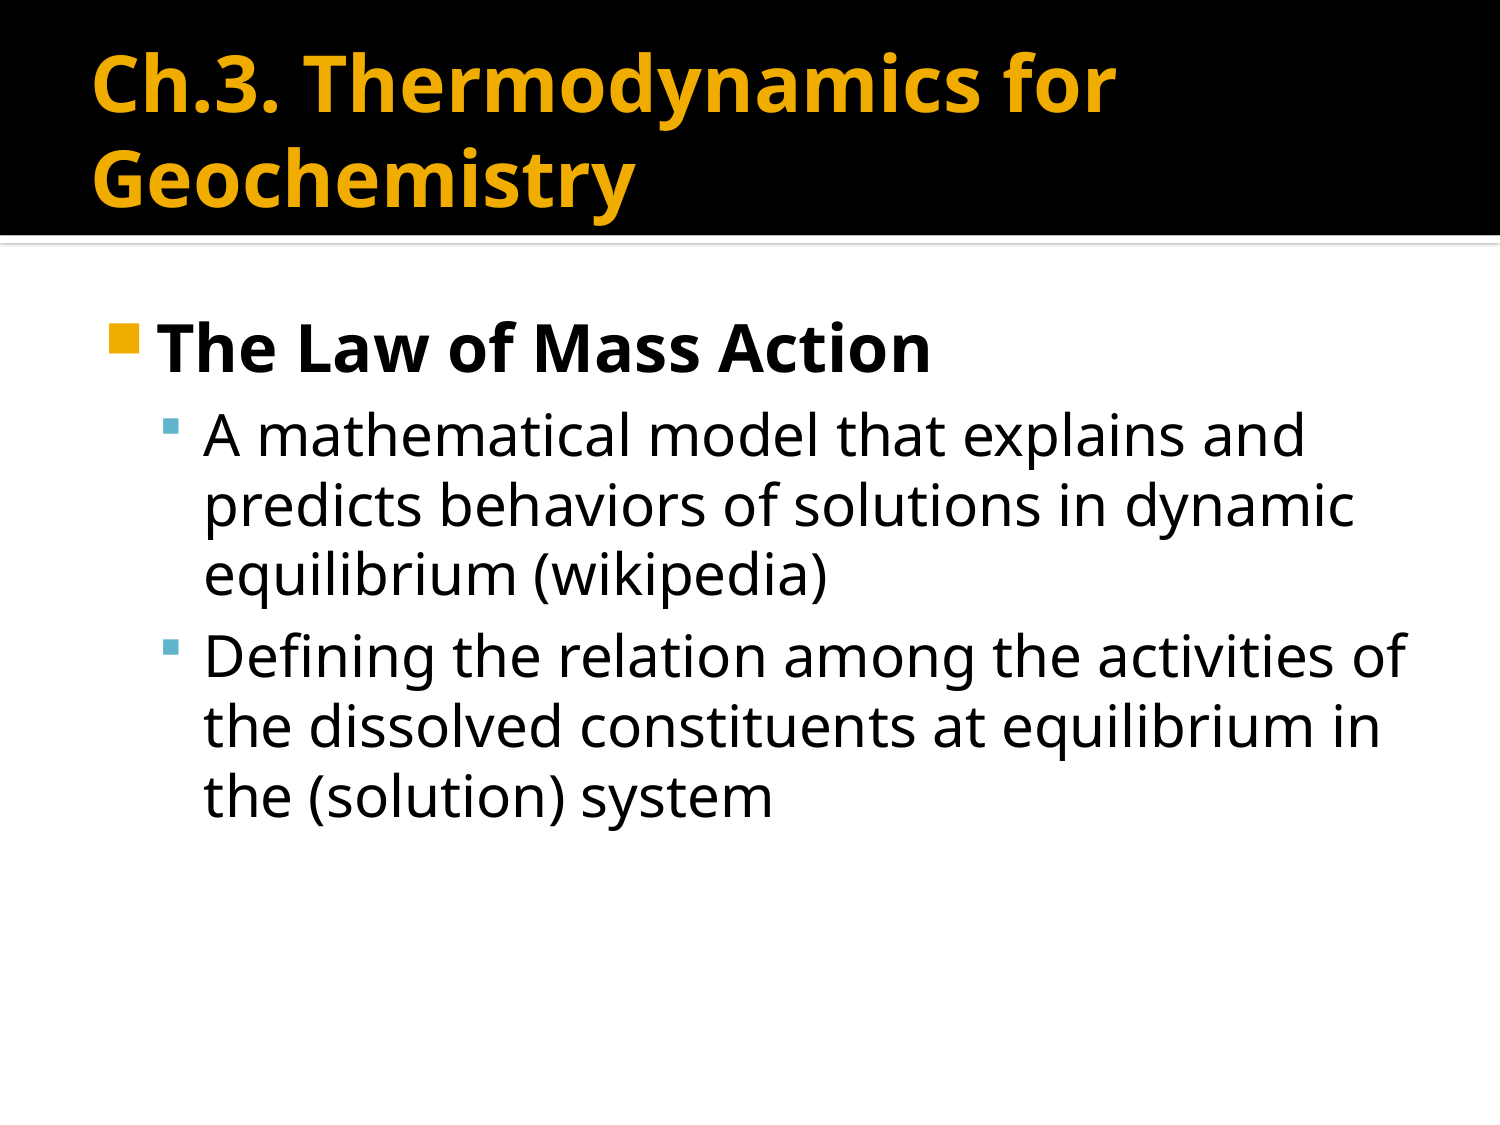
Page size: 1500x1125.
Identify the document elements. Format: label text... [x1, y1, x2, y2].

title Ch.3. Thermodynamics for Geochemistry [75, 25, 1425, 231]
list The Law of Mass Action A mathematical model that explains and predicts behaviors of solutions in dynamic equilibrium (wikipedia) Defining the relation among the activities of the dissolved constituents at equilibrium in the (solution) system [75, 291, 1425, 1050]
